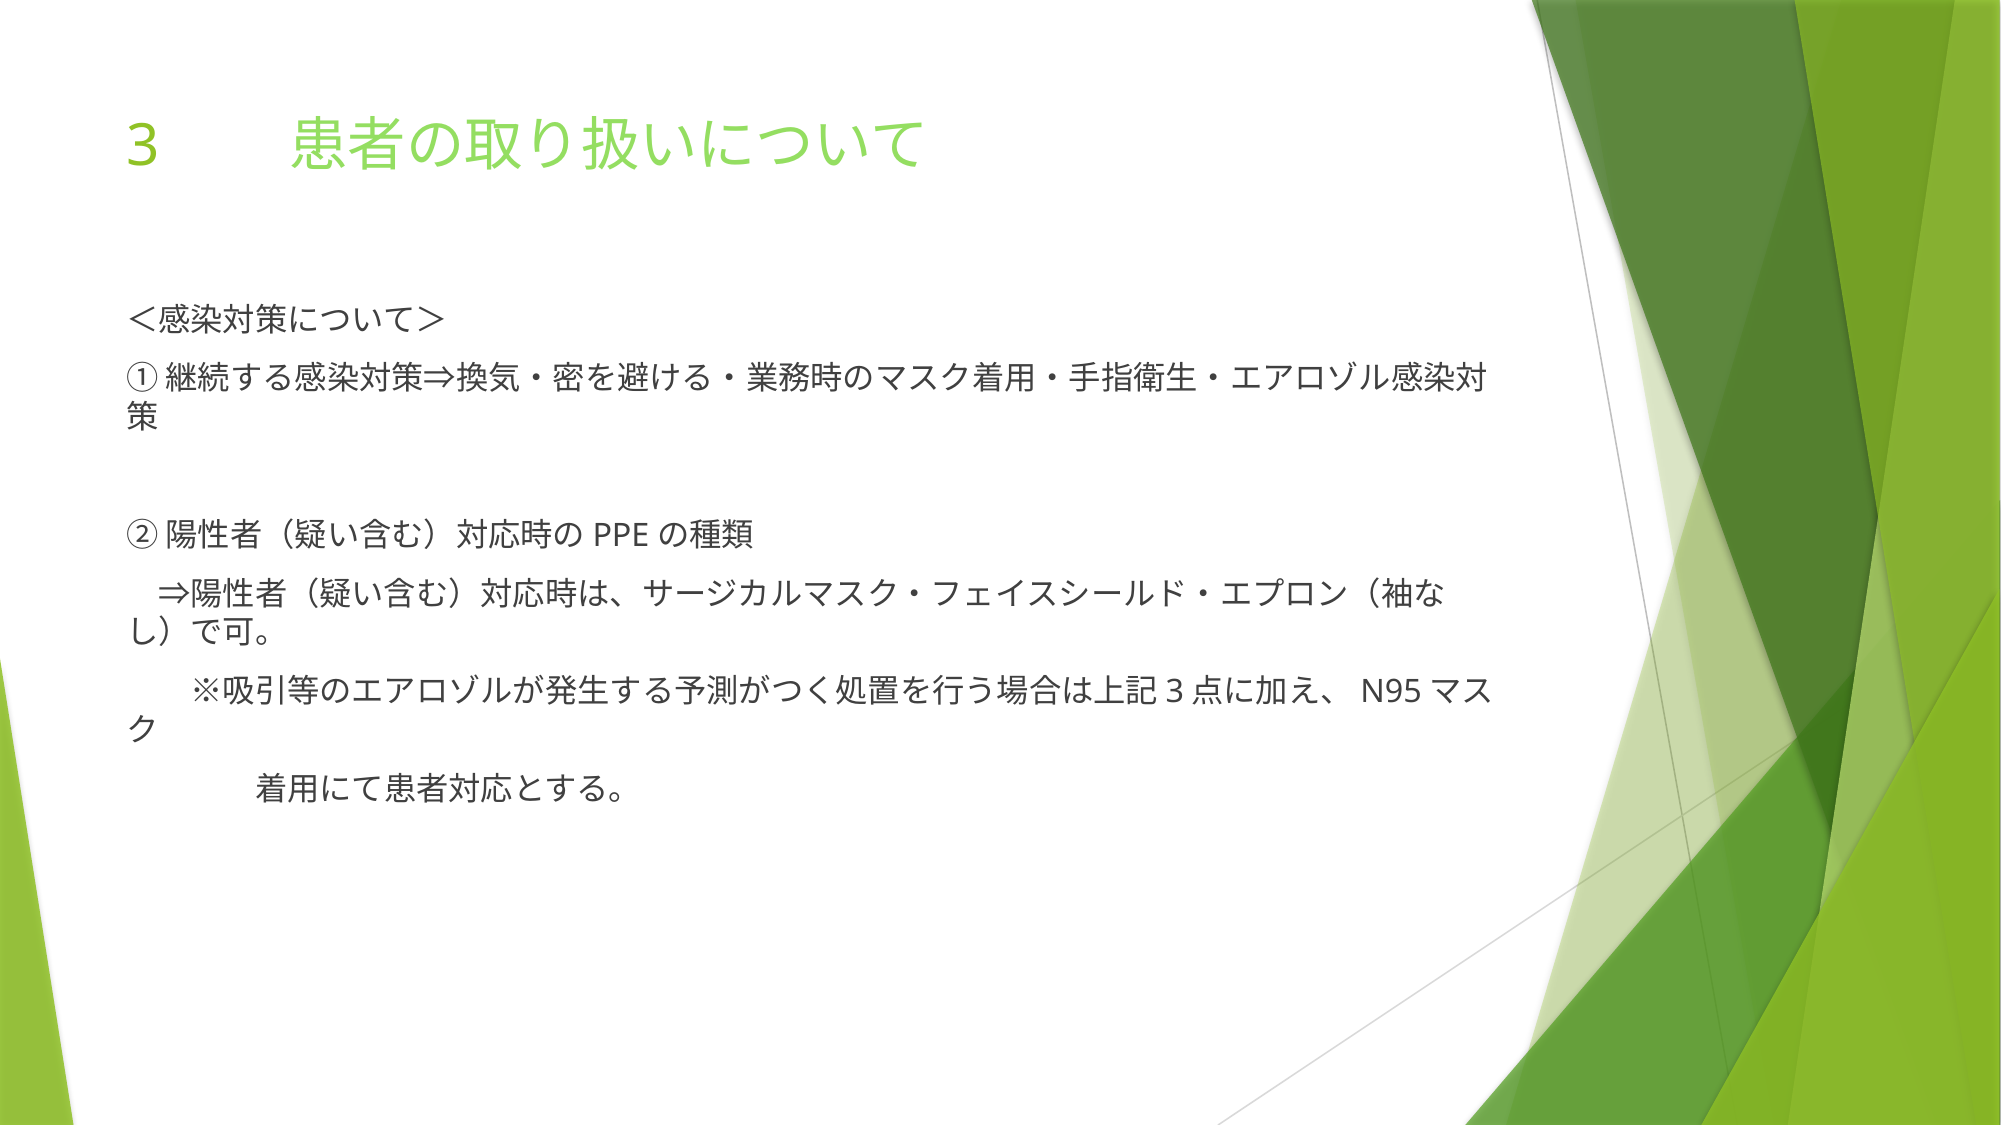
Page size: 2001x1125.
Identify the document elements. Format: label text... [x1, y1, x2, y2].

list ＜感染対策について＞ ①継続する感染対策⇒換気・密を避ける・業務時のマスク着用・手指衛生・エアロゾル感染対策 ②陽性者（疑い含む）対応時のPPEの種類 ⇒陽性者（疑い含む）対応時は、サージカルマスク・フェイスシールド・エプロン（袖なし）で可。 ※吸引等のエアロゾルが発生する予測がつく処置を行う場合は上記3点に加え、N95マスク 着用にて患者対応とする。 [111, 291, 1522, 819]
title 3 患者の取り扱いについて [111, 99, 1522, 206]
